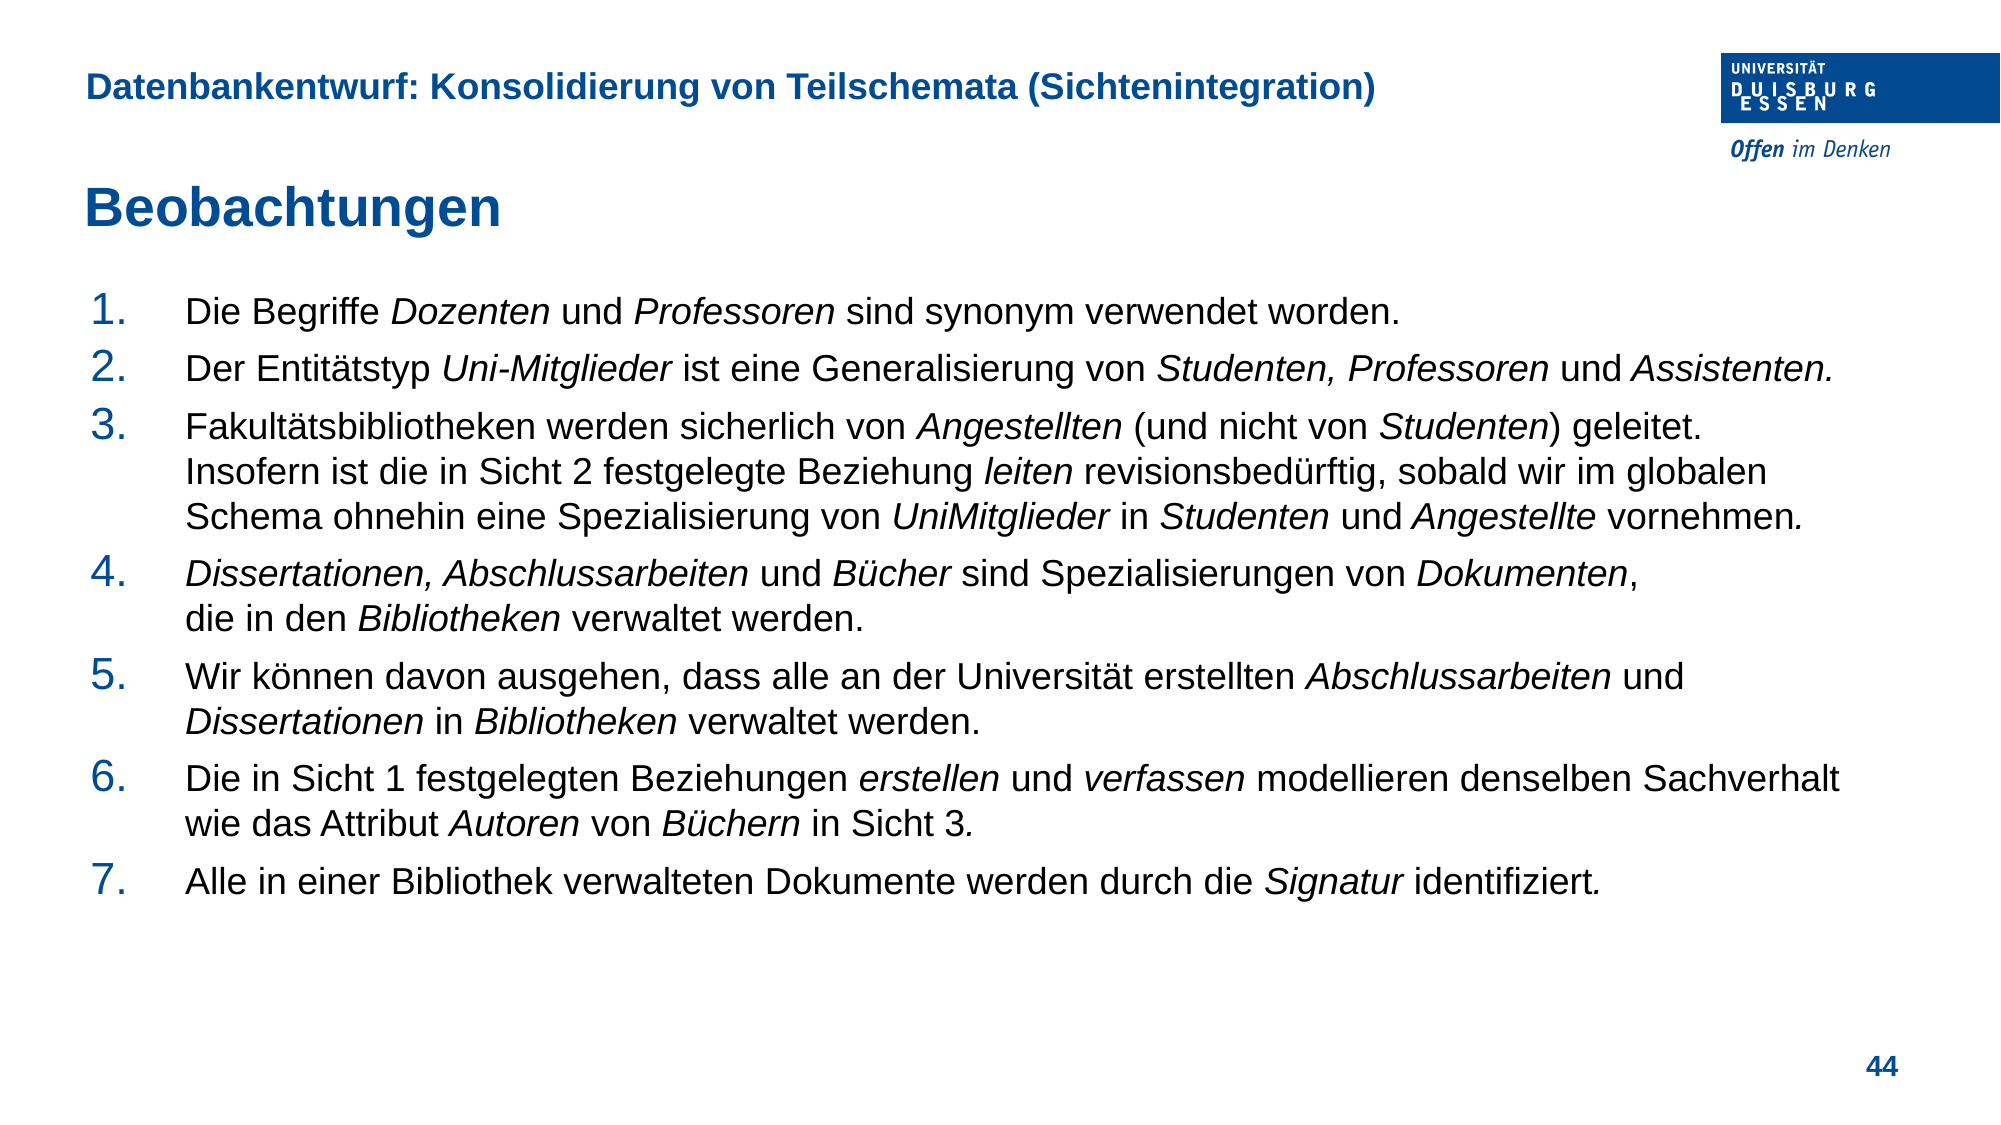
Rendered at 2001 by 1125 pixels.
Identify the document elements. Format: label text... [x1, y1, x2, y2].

list Datenbankentwurf: Konsolidierung von Teilschemata (Sichtenintegration) [85, 67, 1694, 109]
slide_number 44 [1677, 1039, 1914, 1081]
list Die Begriffe Dozenten und Professoren sind synonym verwendet worden. Der Entitätstyp Uni-Mitglieder ist eine Generalisierung von Studenten, Professoren und Assistenten. Fakultätsbibliotheken werden sicherlich von Angestellten (und nicht von Studenten) geleitet. Insofern ist die in Sicht 2 festgelegte Beziehung leiten revisionsbedürftig, sobald wir im globalen Schema ohnehin eine Spezialisierung von UniMitglieder in Studenten und Angestellte vornehmen. Dissertationen, Abschlussarbeiten und Bücher sind Spezialisierungen von Dokumenten, die in den Bibliotheken verwaltet werden. Wir können davon ausgehen, dass alle an der Universität erstellten Abschlussarbeiten und Dissertationen in Bibliotheken verwaltet werden. Die in Sicht 1 festgelegten Beziehungen erstellen und verfassen modellieren denselben Sachverhalt wie das Attribut Autoren von Büchern in Sicht 3. Alle in einer Bibliothek verwalteten Dokumente werden durch die Signatur identifiziert. [84, 279, 1875, 1040]
list Beobachtungen [84, 171, 1692, 247]
picture [1721, 53, 2000, 162]
